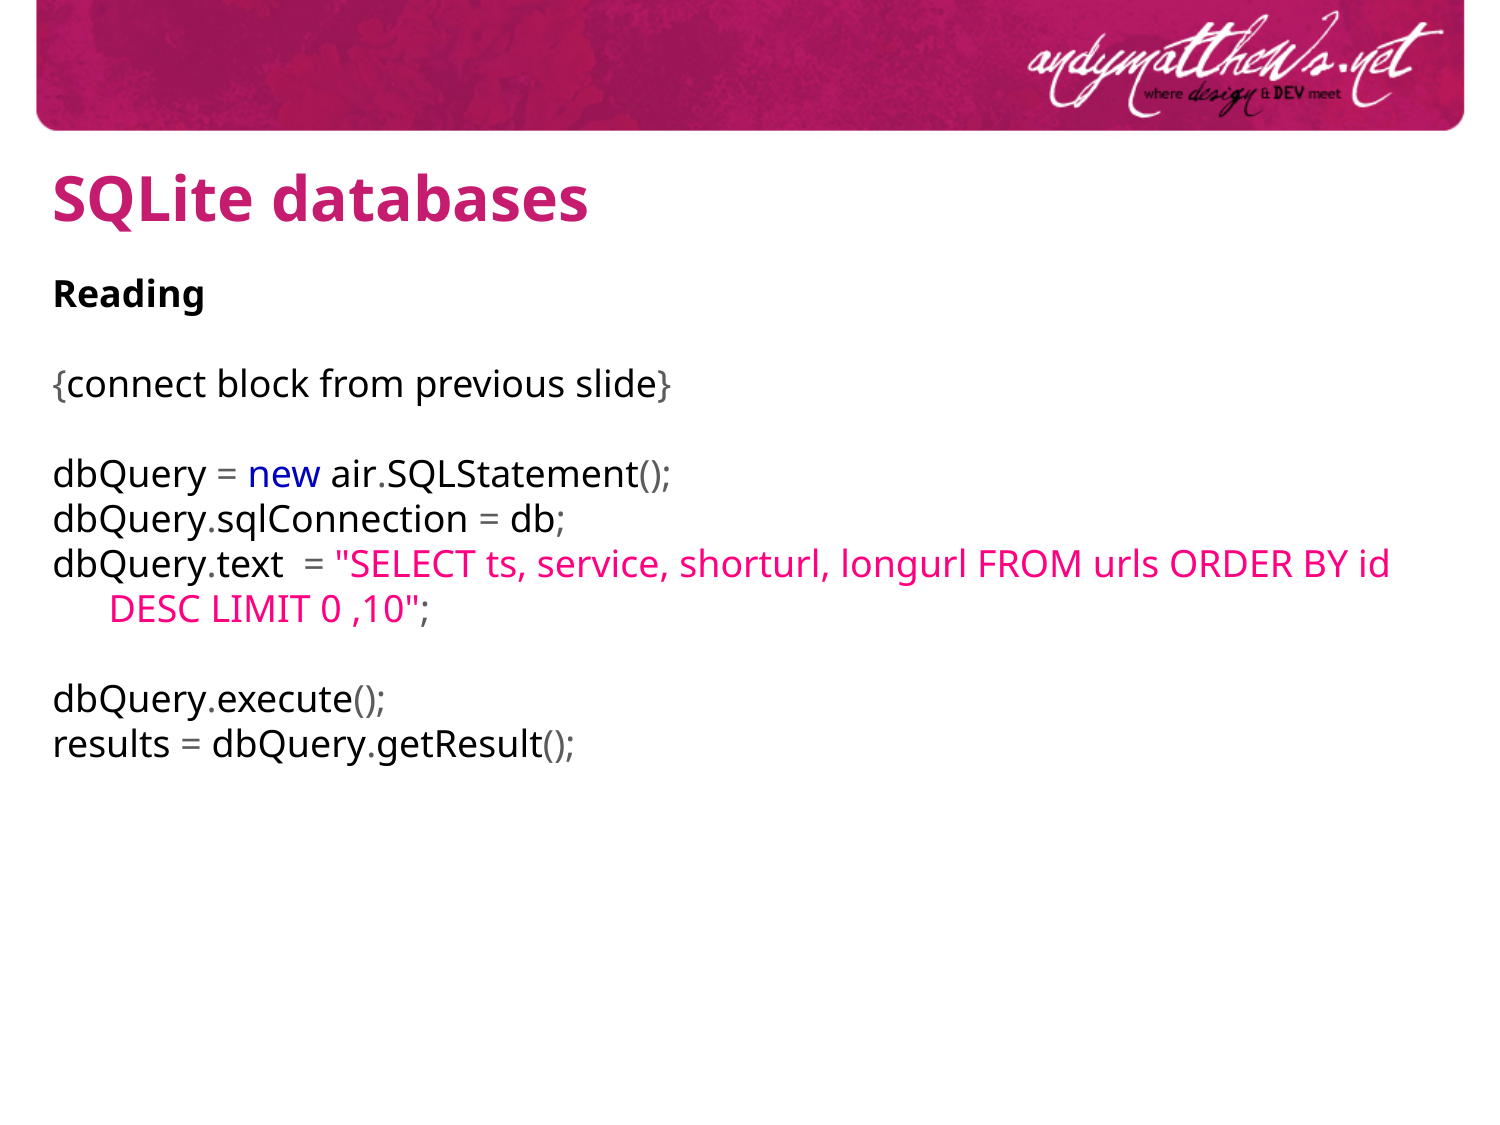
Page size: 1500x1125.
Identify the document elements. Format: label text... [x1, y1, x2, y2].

text_box Reading {connect block from previous slide} dbQuery = new air.SQLStatement(); dbQuery.sqlConnection = db; dbQuery.text = "SELECT ts, service, shorturl, longurl FROM urls ORDER BY id DESC LIMIT 0 ,10"; dbQuery.execute(); results = dbQuery.getResult(); [37, 262, 1463, 1088]
picture [0, 0, 1500, 1125]
text_box SQLite databases [37, 149, 1463, 244]
